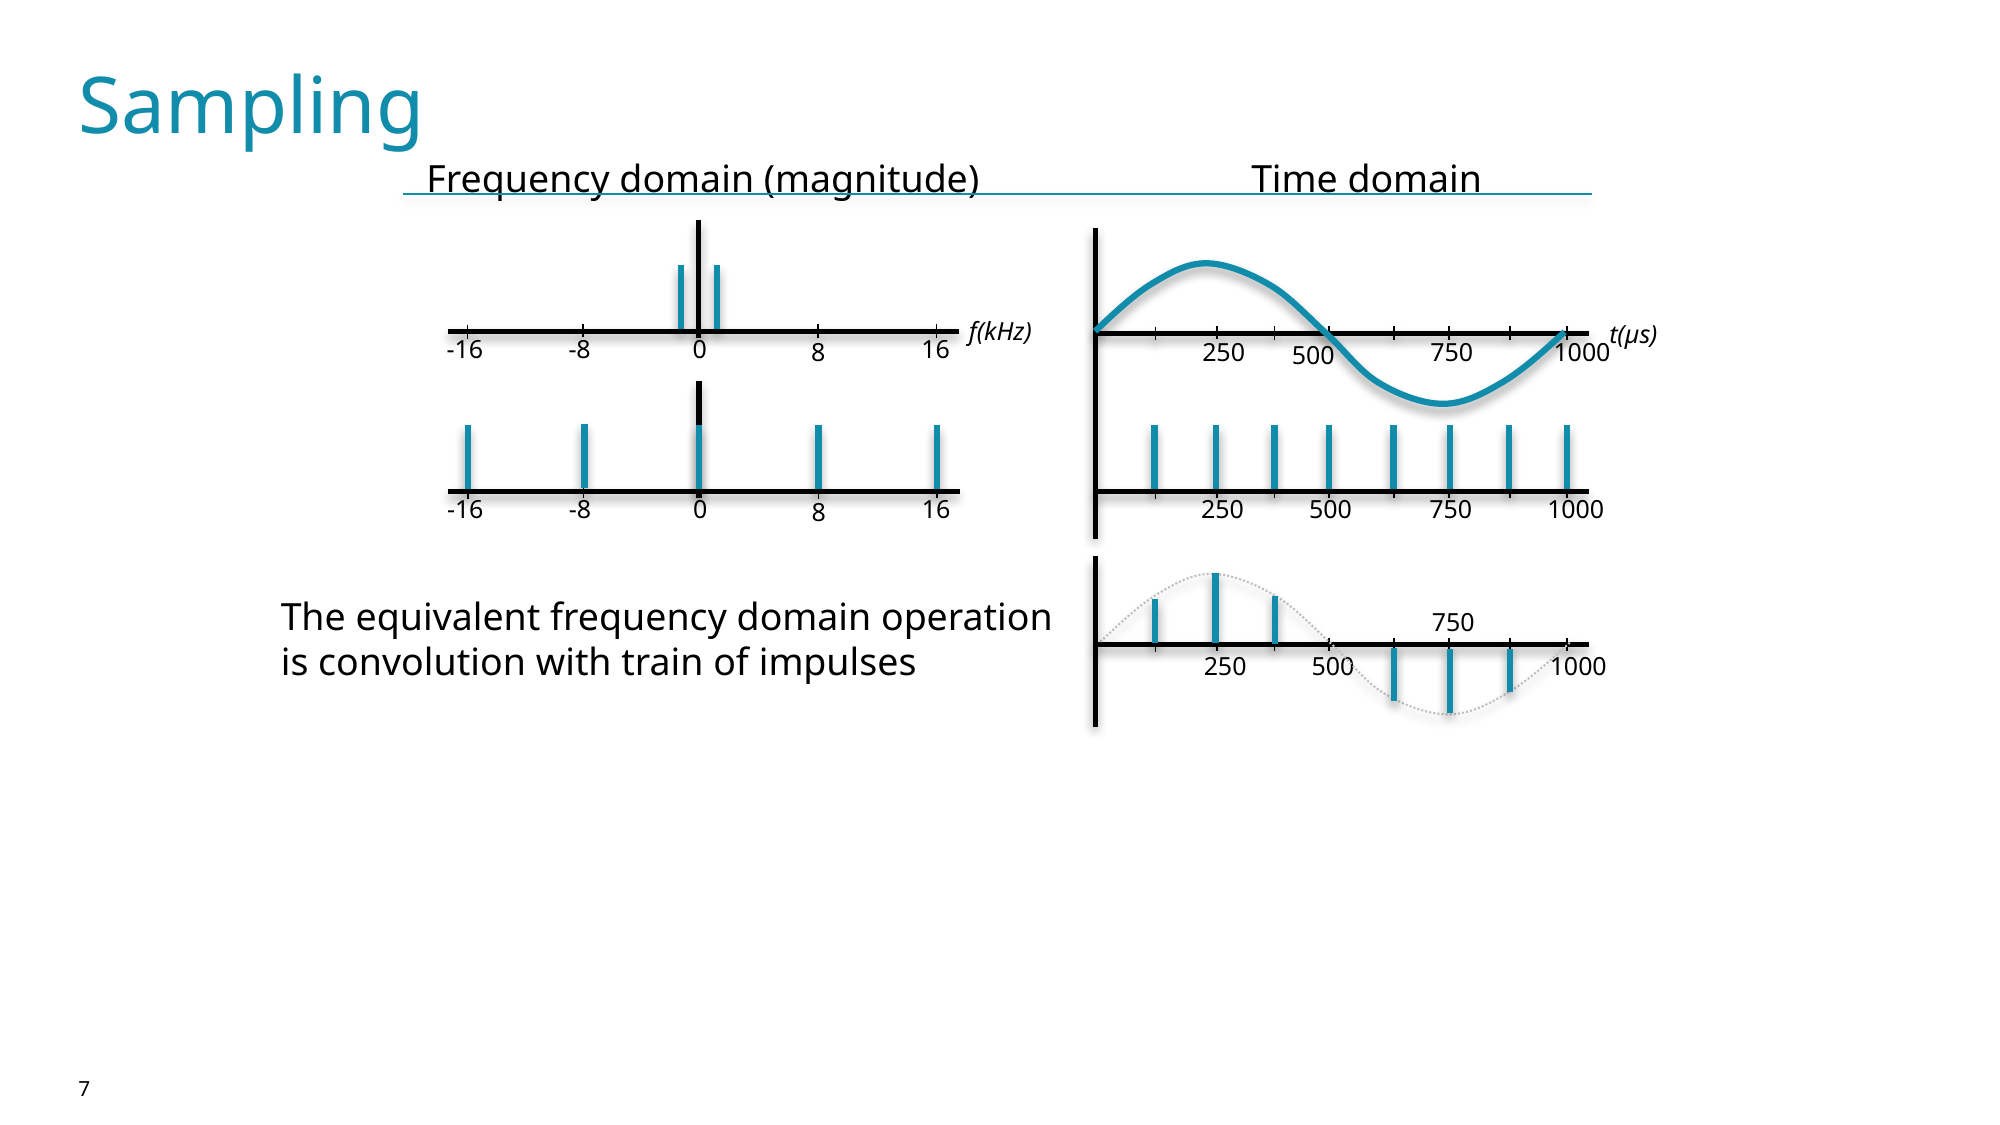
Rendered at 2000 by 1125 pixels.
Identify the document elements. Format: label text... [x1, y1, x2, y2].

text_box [1236, 197, 1498, 202]
text_box Time domain [1236, 147, 1498, 192]
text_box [411, 197, 995, 202]
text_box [446, 220, 1686, 728]
text_box Frequency domain (magnitude) [411, 147, 995, 193]
title Sampling [78, 55, 1910, 150]
text_box The equivalent frequency domain operation is convolution with train of impulses [266, 585, 439, 690]
